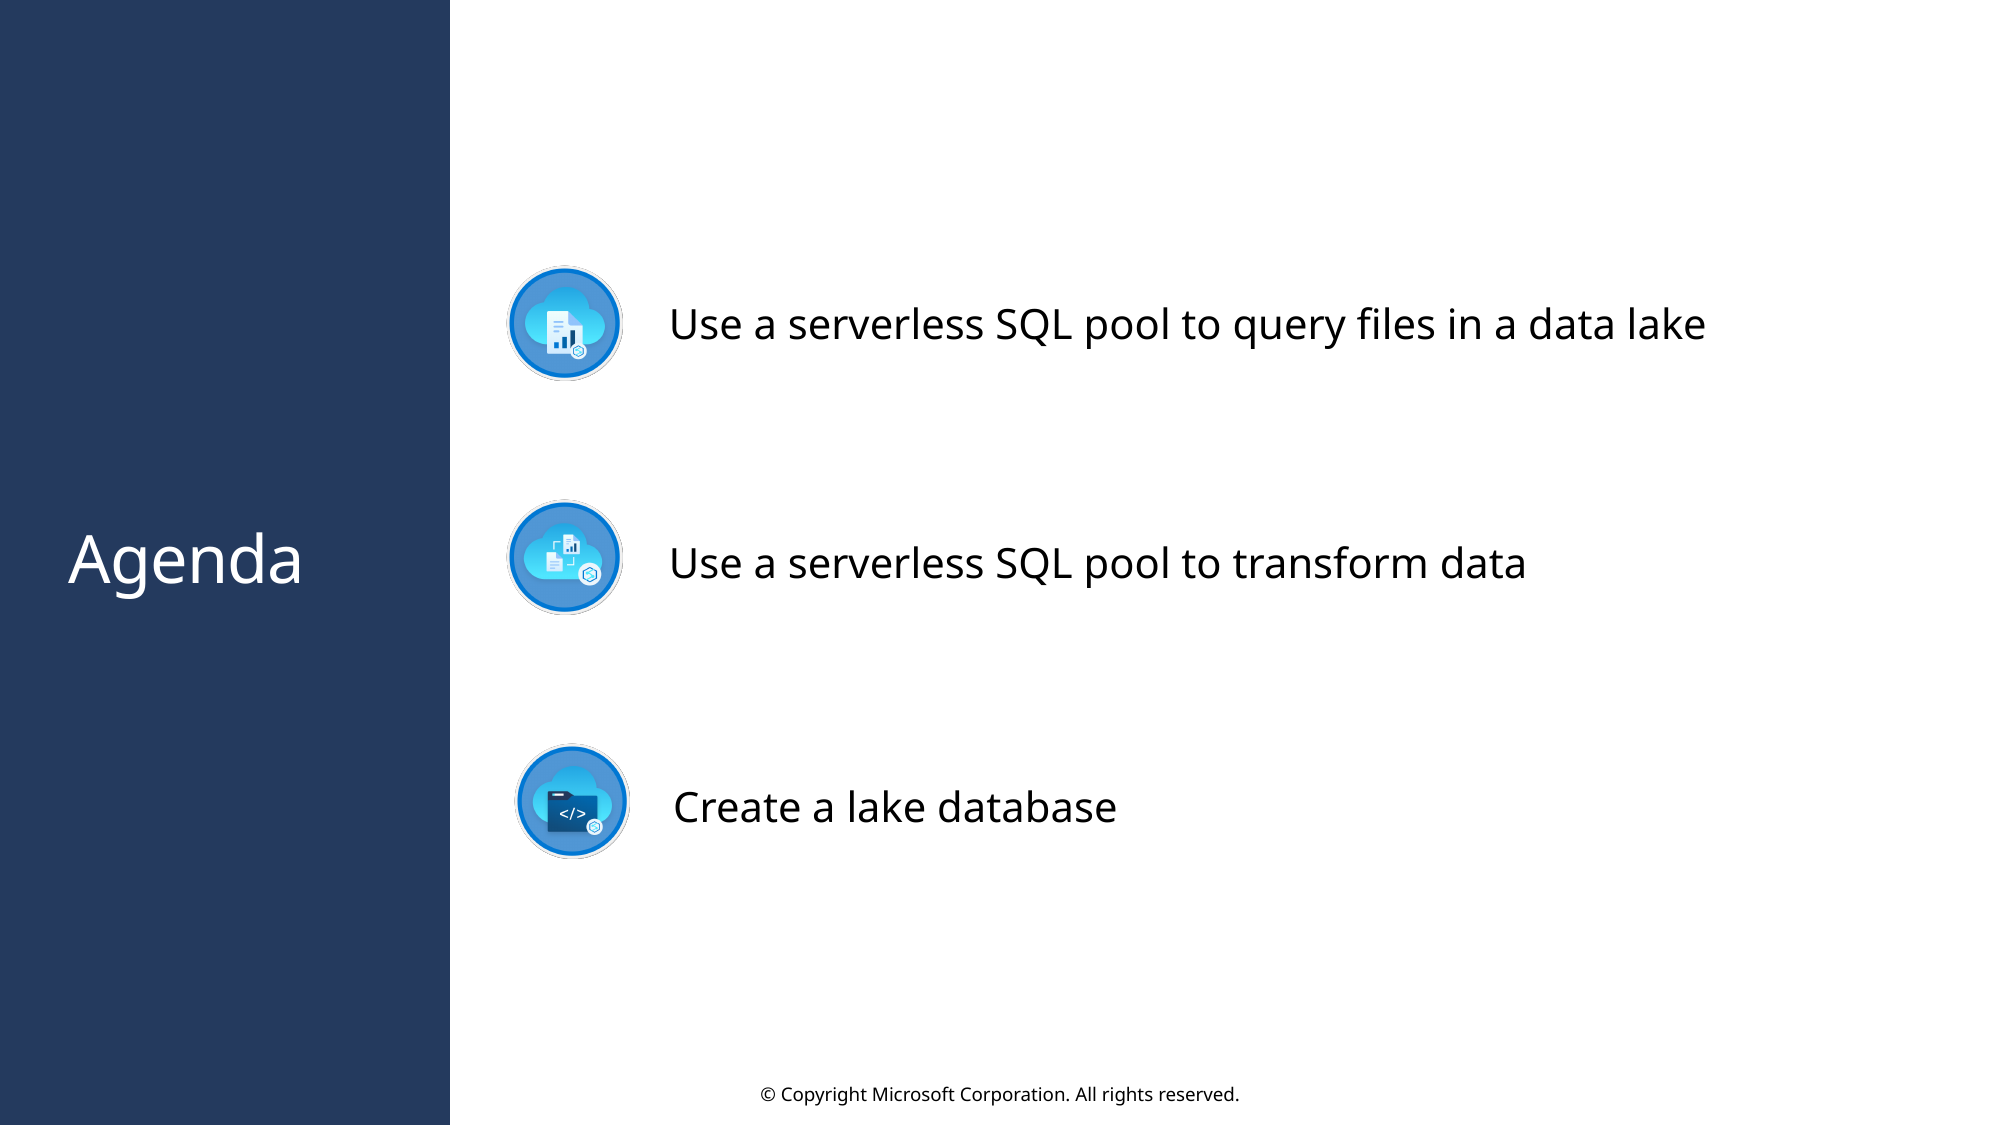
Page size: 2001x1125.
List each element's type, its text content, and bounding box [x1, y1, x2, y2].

picture [513, 743, 630, 860]
picture [506, 498, 623, 615]
list Create a lake database [673, 705, 1936, 907]
title Agenda [68, 506, 391, 619]
list Use a serverless SQL pool to query files in a data lake [669, 222, 1932, 424]
picture [506, 264, 623, 381]
list Use a serverless SQL pool to transform data [669, 461, 1932, 662]
